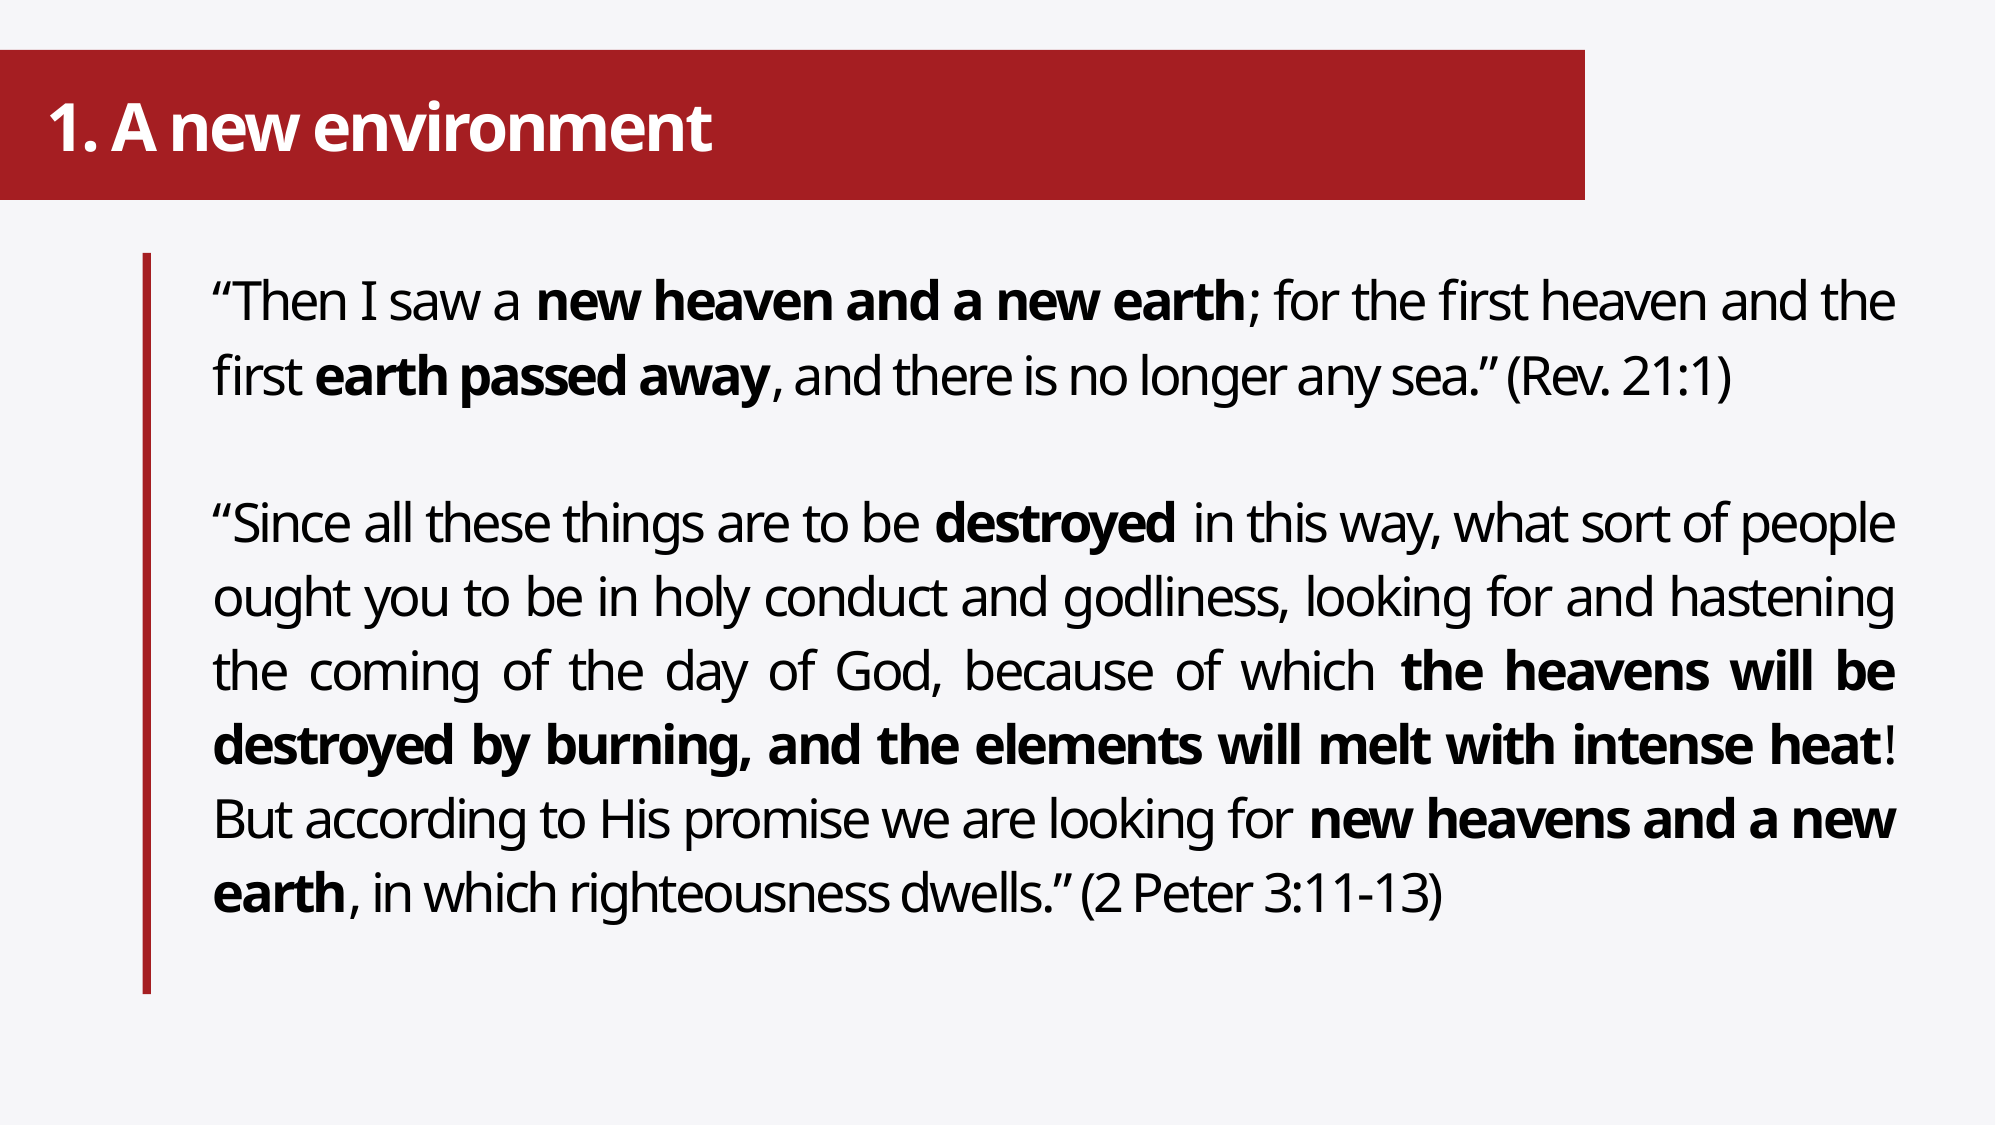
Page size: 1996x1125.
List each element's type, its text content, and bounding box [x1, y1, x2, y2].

title 1. A new environment [14, 62, 1810, 188]
subtitle “Then I saw a new heaven and a new earth; for the first heaven and the first earth passed away, and there is no longer any sea.” (Rev. 21:1) “Since all these things are to be destroyed in this way, what sort of people ought you to be in holy conduct and godliness, looking for and hastening the coming of the day of God, because of which the heavens will be destroyed by burning, and the elements will melt with intense heat! But according to His promise we are looking for new heavens and a new earth, in which righteousness dwells.” (2 Peter 3:11-13) [197, 249, 1910, 1000]
